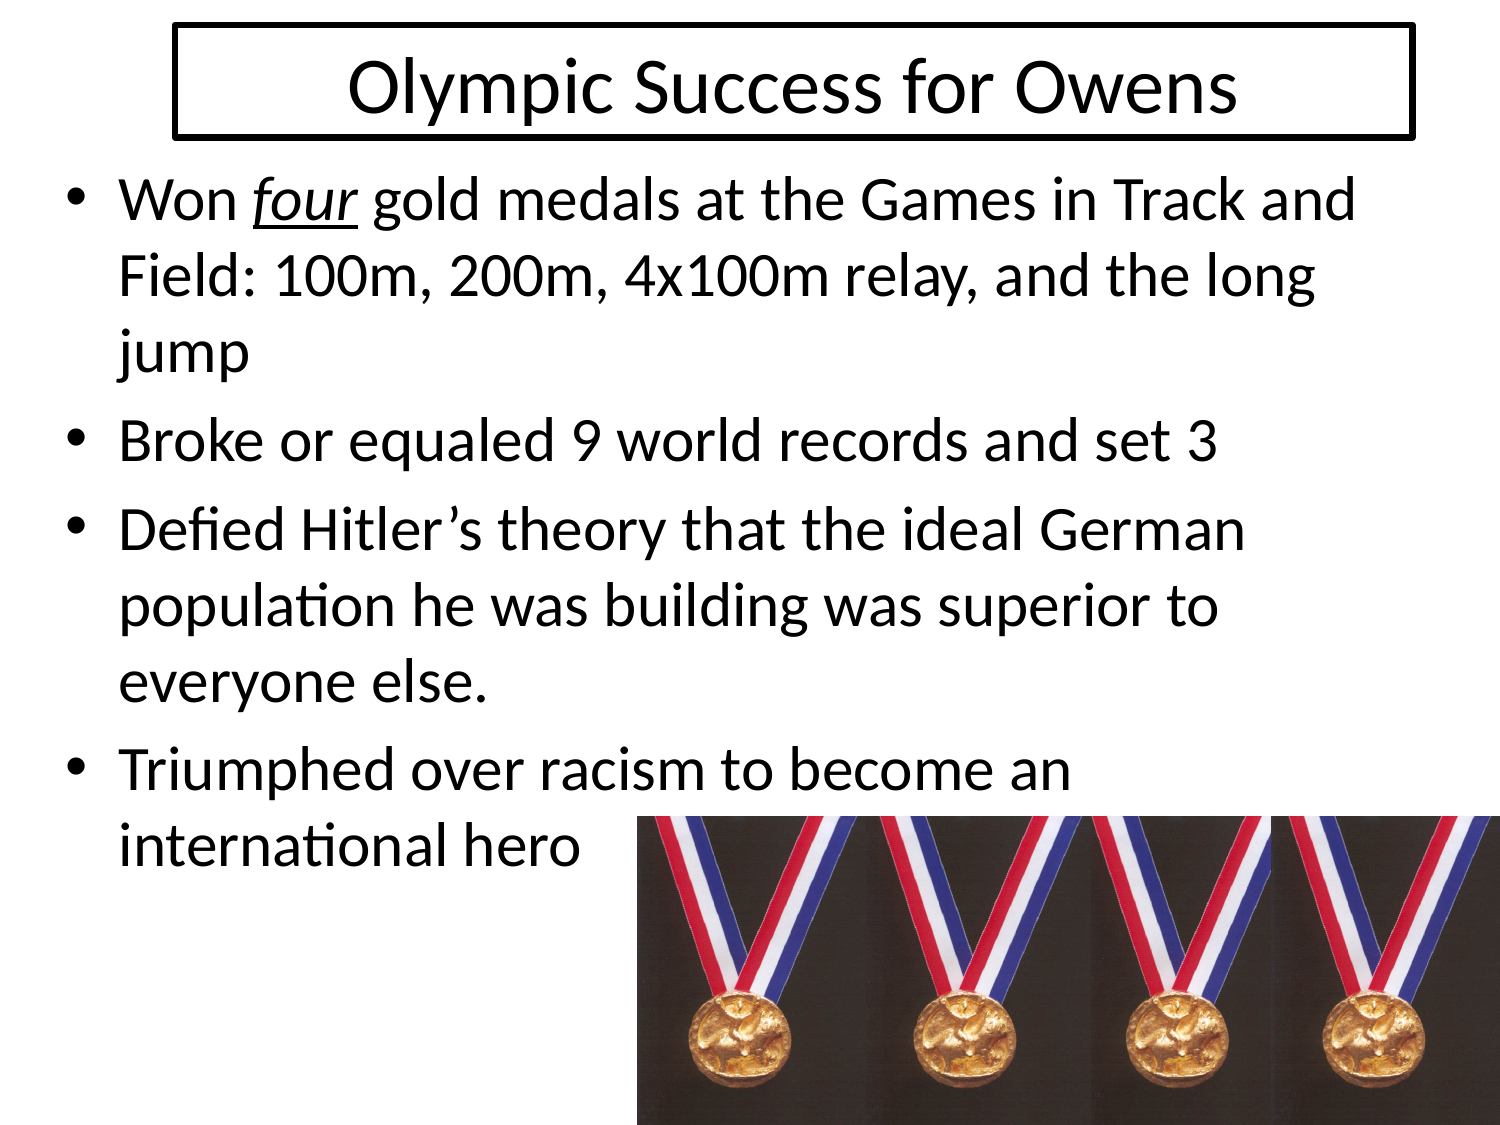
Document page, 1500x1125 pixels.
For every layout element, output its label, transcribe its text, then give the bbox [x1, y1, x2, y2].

title Olympic Success for Owens [174, 24, 1413, 138]
list Won four gold medals at the Games in Track and Field: 100m, 200m, 4x100m relay, and the long jump Broke or equaled 9 world records and set 3 Defied Hitler’s theory that the ideal German population he was building was superior to everyone else. Triumphed over racism to become an international hero [50, 149, 1400, 893]
picture [637, 814, 1500, 1125]
